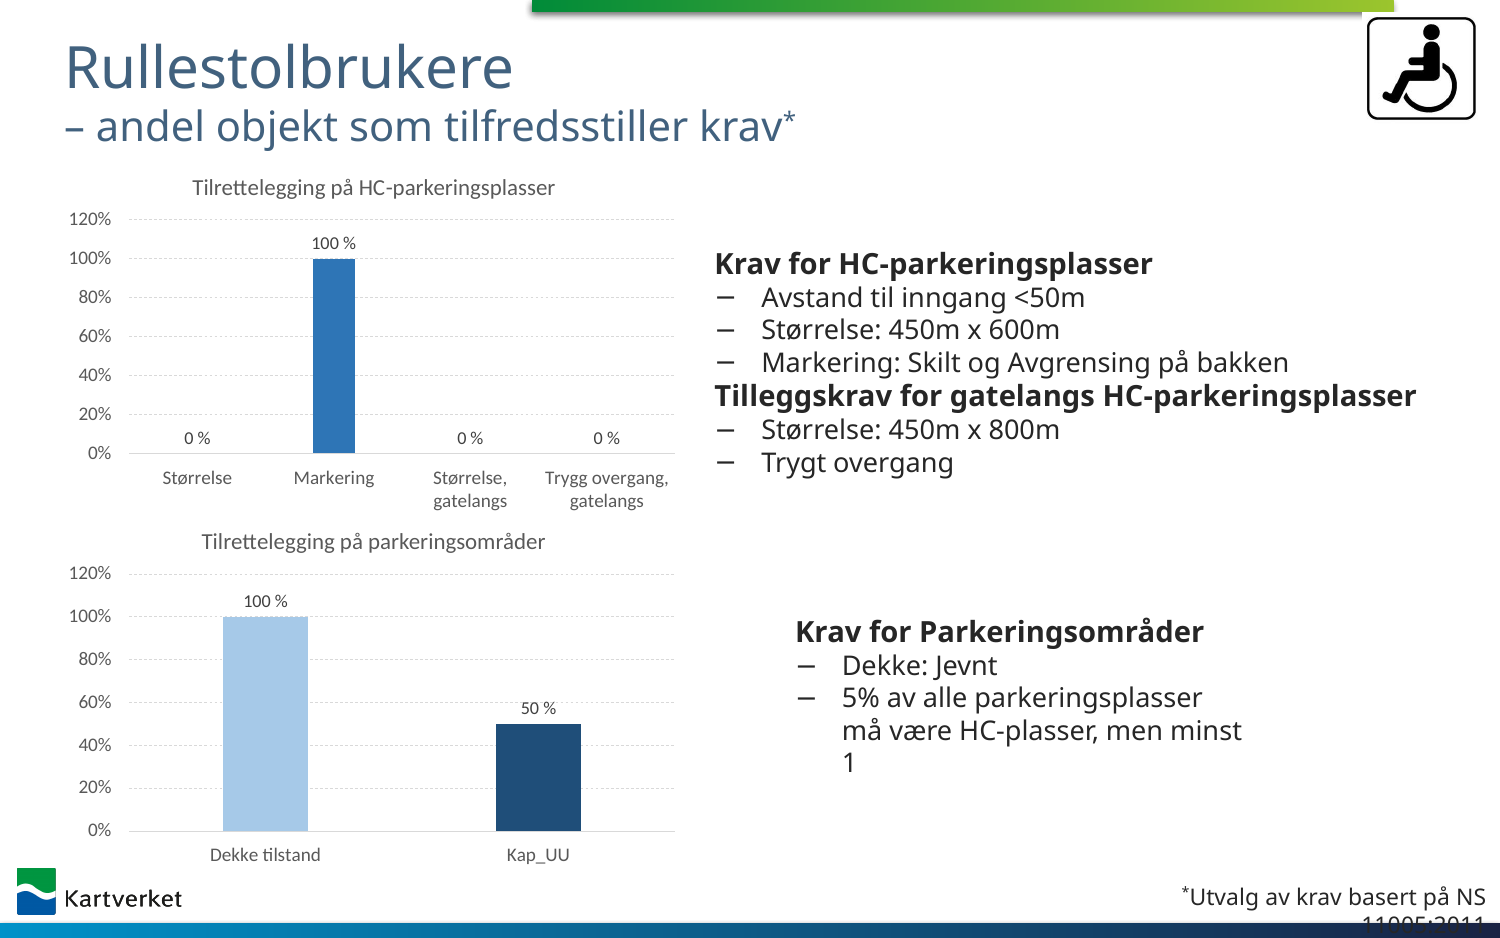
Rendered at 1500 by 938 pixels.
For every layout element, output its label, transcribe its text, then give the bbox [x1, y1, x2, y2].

picture [1362, 12, 1481, 126]
text_box Rullestolbrukere – andel objekt som tilfredsstiller krav* [49, 25, 1431, 158]
text_box *Utvalg av krav basert på NS 11005:2011 [1068, 873, 1500, 938]
text_box Krav for HC-parkeringsplasser Avstand til inngang <50m Størrelse: 450m x 600m Markering: Skilt og Avgrensing på bakken Tilleggskrav for gatelangs HC-parkeringsplasser Størrelse: 450m x 800m Trygt overgang [699, 237, 1433, 485]
picture [62, 520, 686, 874]
picture [62, 166, 686, 519]
text_box Krav for Parkeringsområder Dekke: Jevnt 5% av alle parkeringsplasser må være HC-plasser, men minst 1 [780, 605, 1261, 786]
